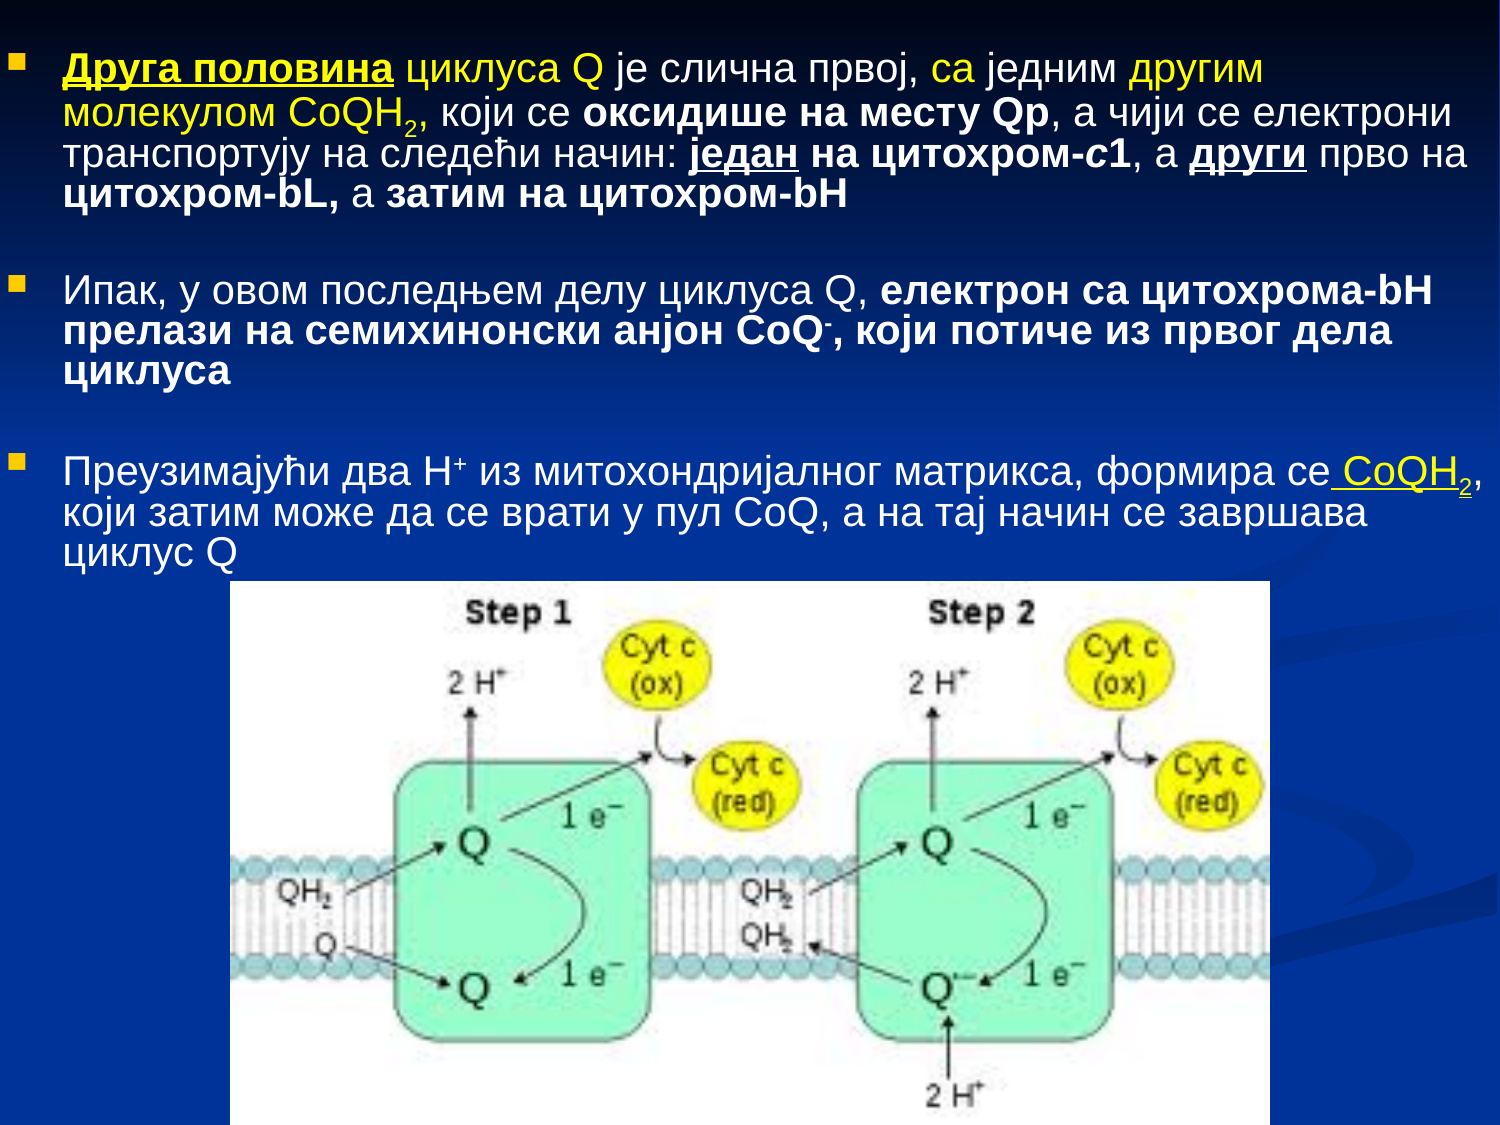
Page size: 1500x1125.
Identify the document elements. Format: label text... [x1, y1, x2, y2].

list Друга половина циклуса Q је слична првој, са једним другим молекулом CoQH2, који се оксидише на месту Qp, а чији се електрони транспортују на следећи начин: један на цитохром-с1, а други прво на цитохром-bL, а затим на цитохром-bH Ипак, у овом последњем делу циклуса Q, електрон са цитохрома-bH прелази на семихинонски анјон CоQ-, који потиче из првог дела циклуса Преузимајући два H+ из митохондријалног матрикса, формира се CоQH2, који затим може да се врати у пул CоQ, а на тај начин се завршава циклус Q [0, 42, 1500, 717]
picture [229, 581, 1270, 1125]
